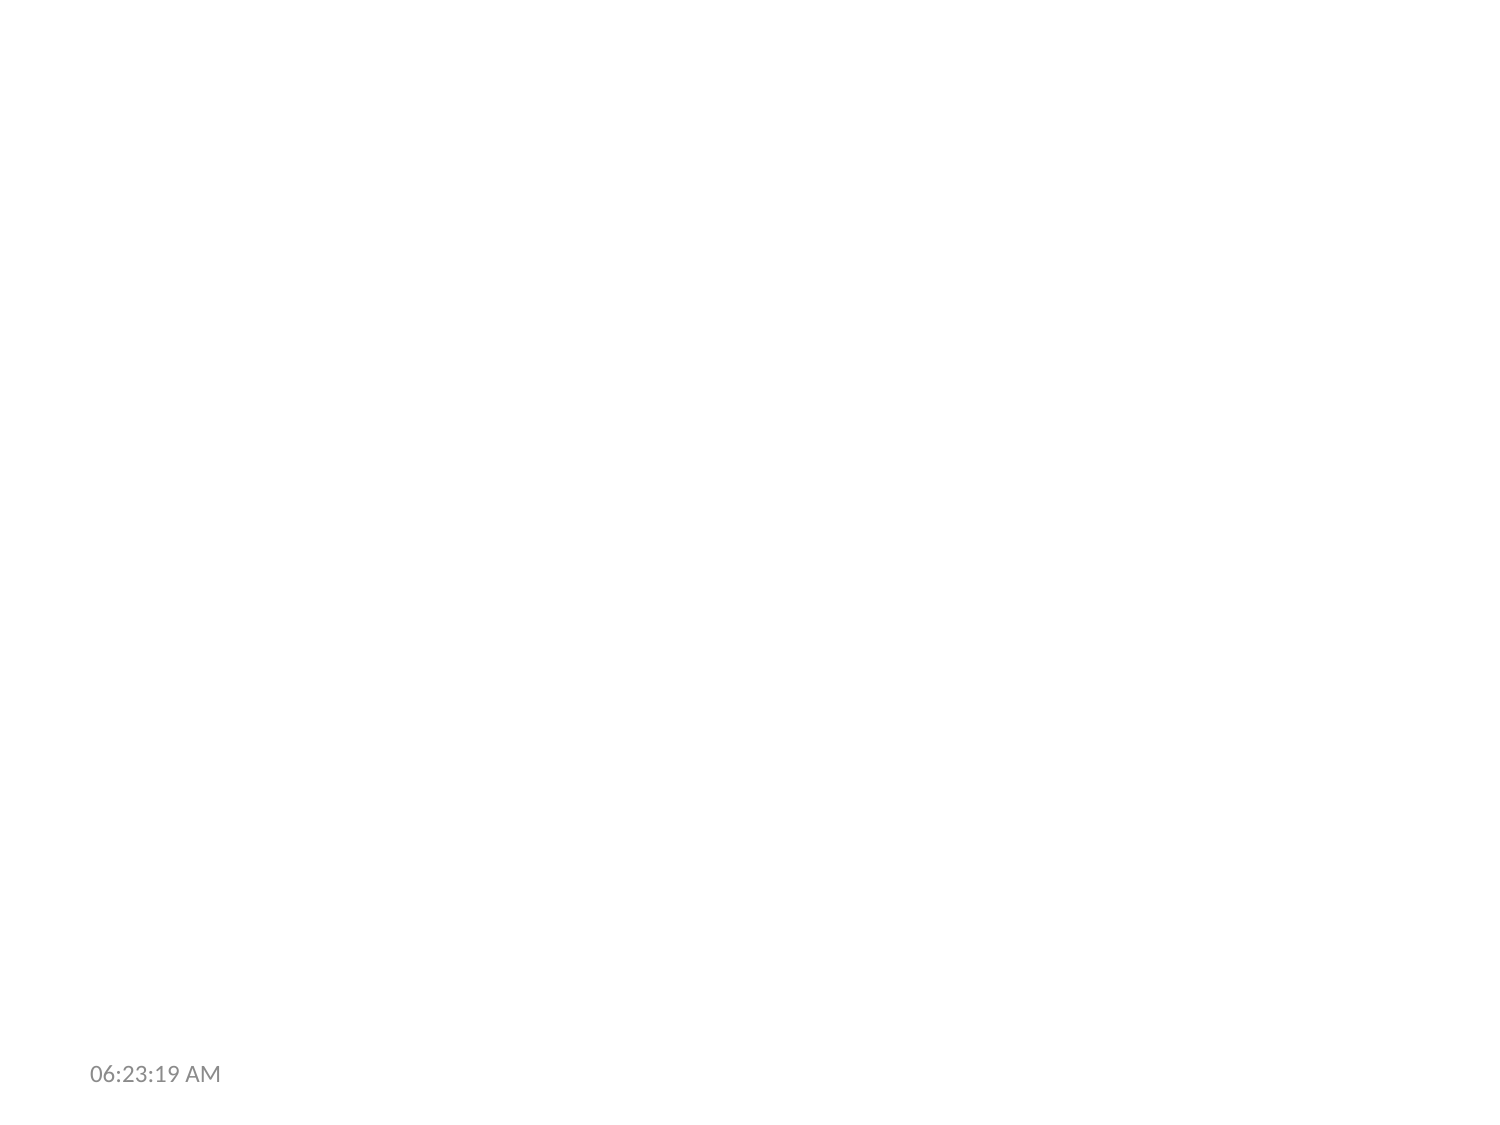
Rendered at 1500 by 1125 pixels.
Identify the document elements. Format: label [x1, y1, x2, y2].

slide_number [75, 1042, 425, 1103]
